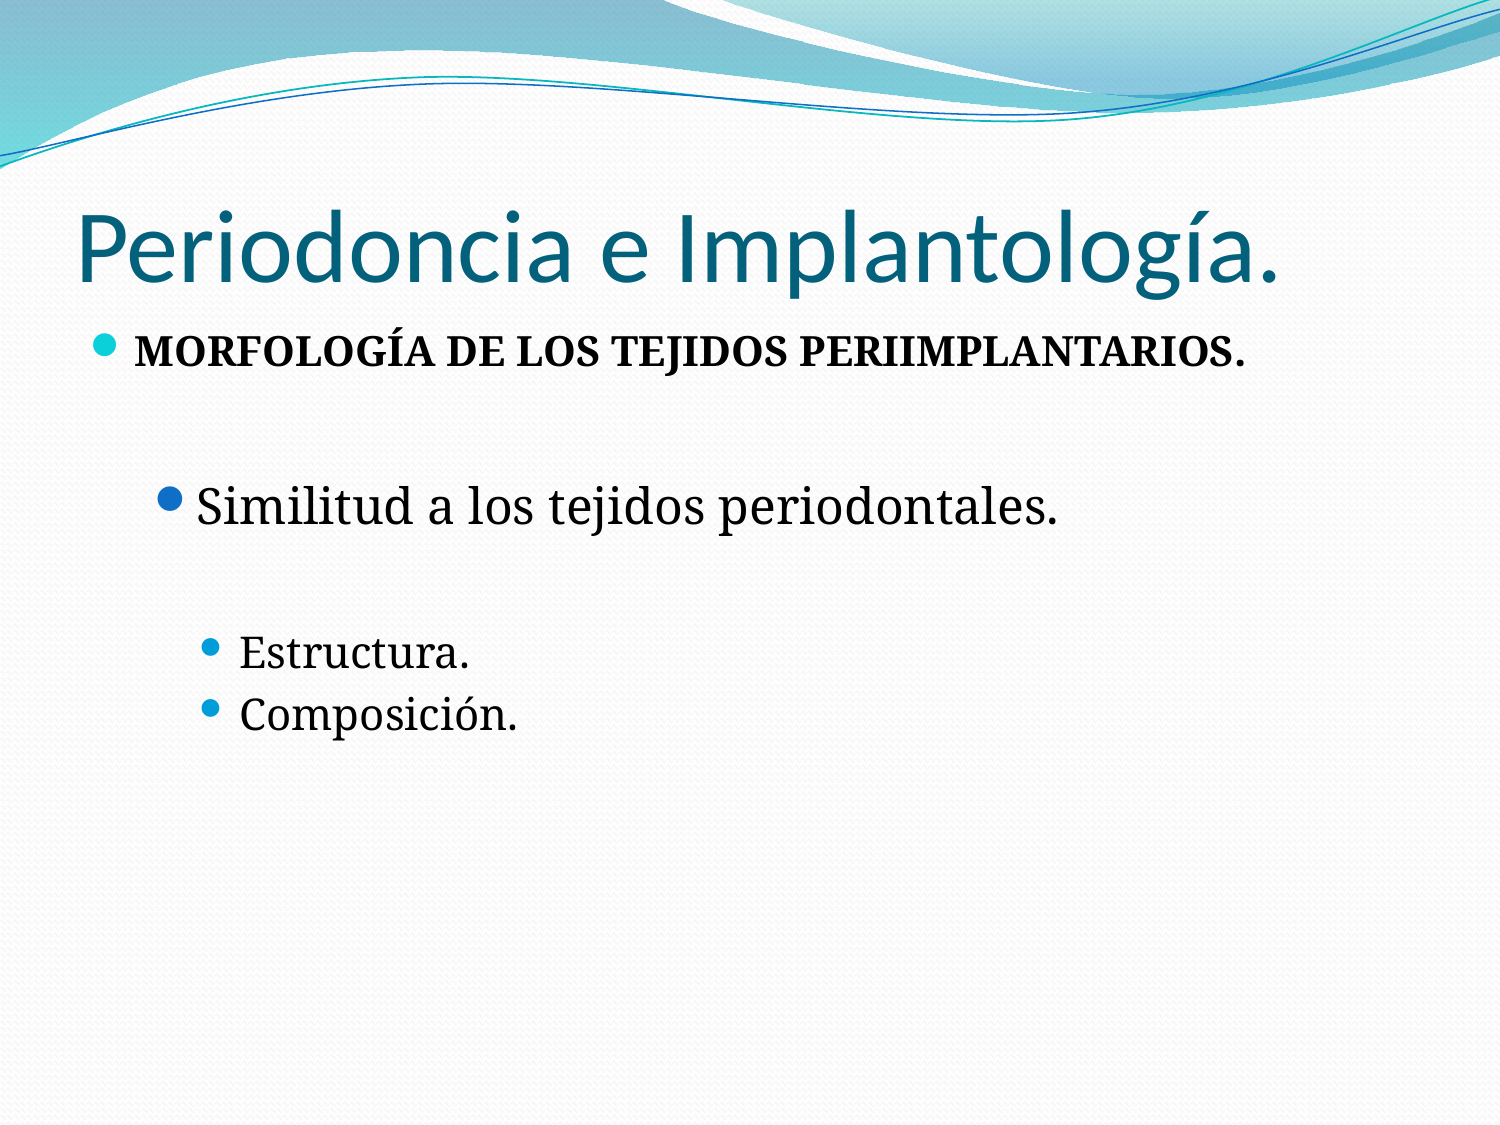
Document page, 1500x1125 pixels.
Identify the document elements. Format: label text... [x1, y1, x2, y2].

list MORFOLOGÍA DE LOS TEJIDOS PERIIMPLANTARIOS. Similitud a los tejidos periodontales. Estructura. Composición. [75, 317, 1425, 1038]
title Periodoncia e Implantología. [75, 115, 1425, 303]
